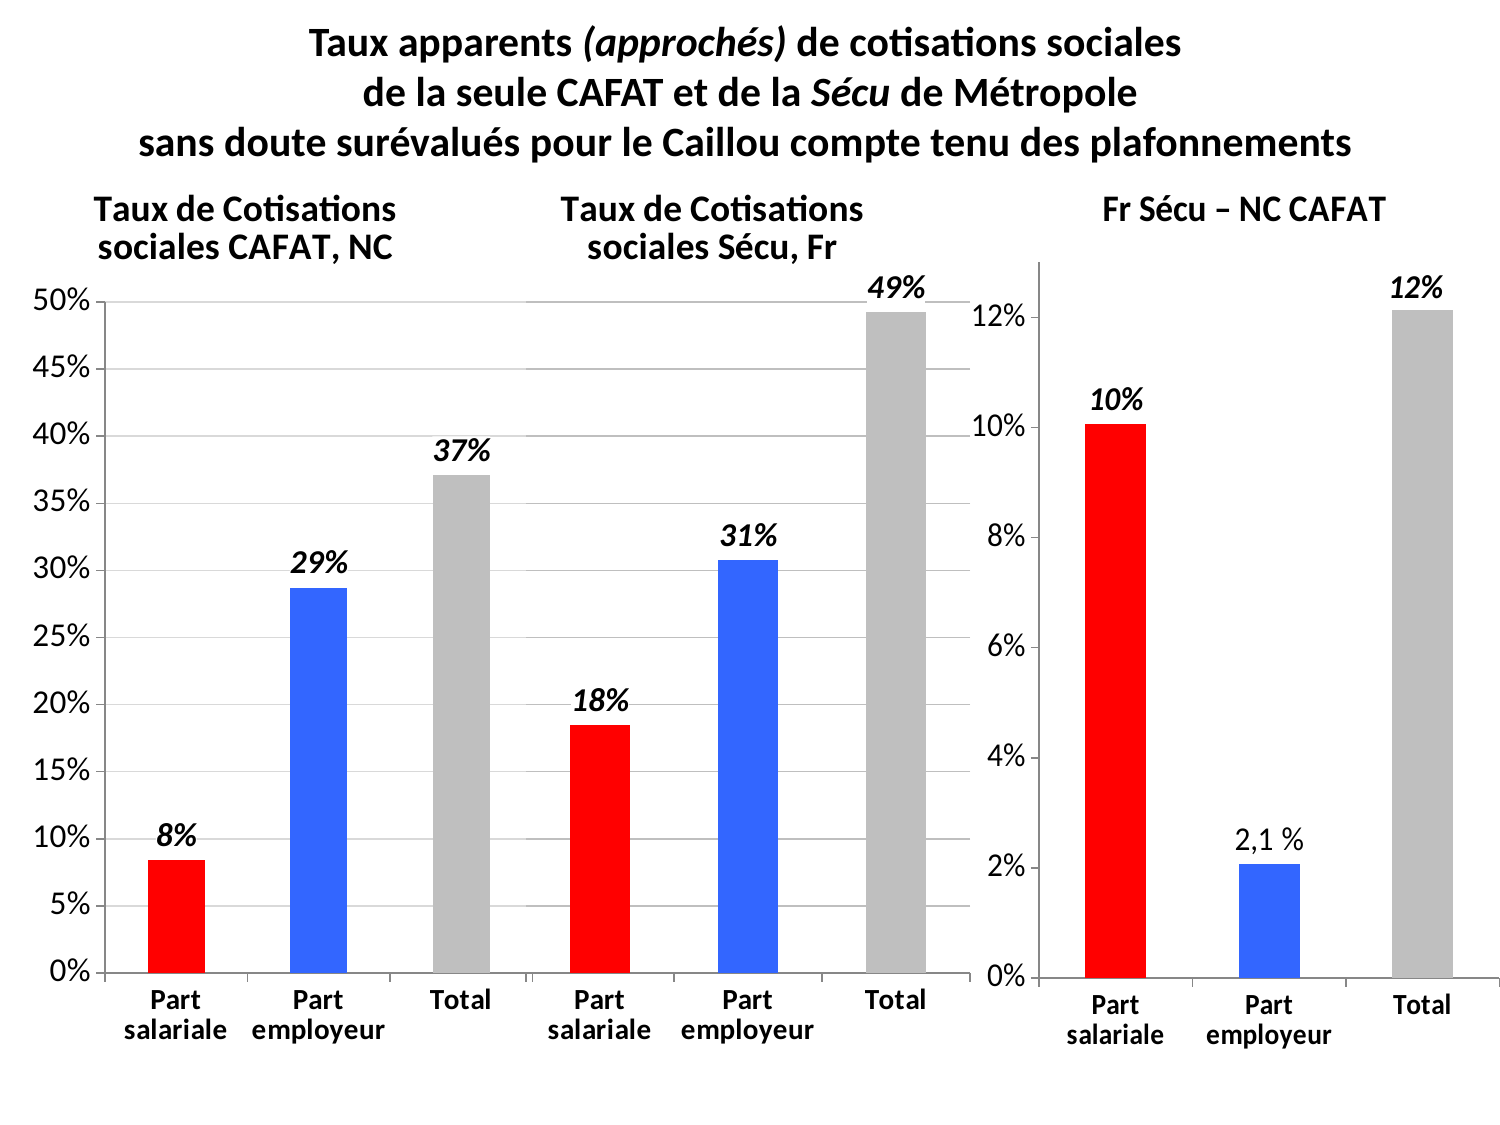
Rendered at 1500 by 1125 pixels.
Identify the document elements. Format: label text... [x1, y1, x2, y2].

chart [28, 181, 1500, 1095]
title Taux apparents (approchés) de cotisations sociales de la seule CAFAT et de la Sécu de Métropole sans doute surévalués pour le Caillou compte tenu des plafonnements [28, 13, 1472, 166]
